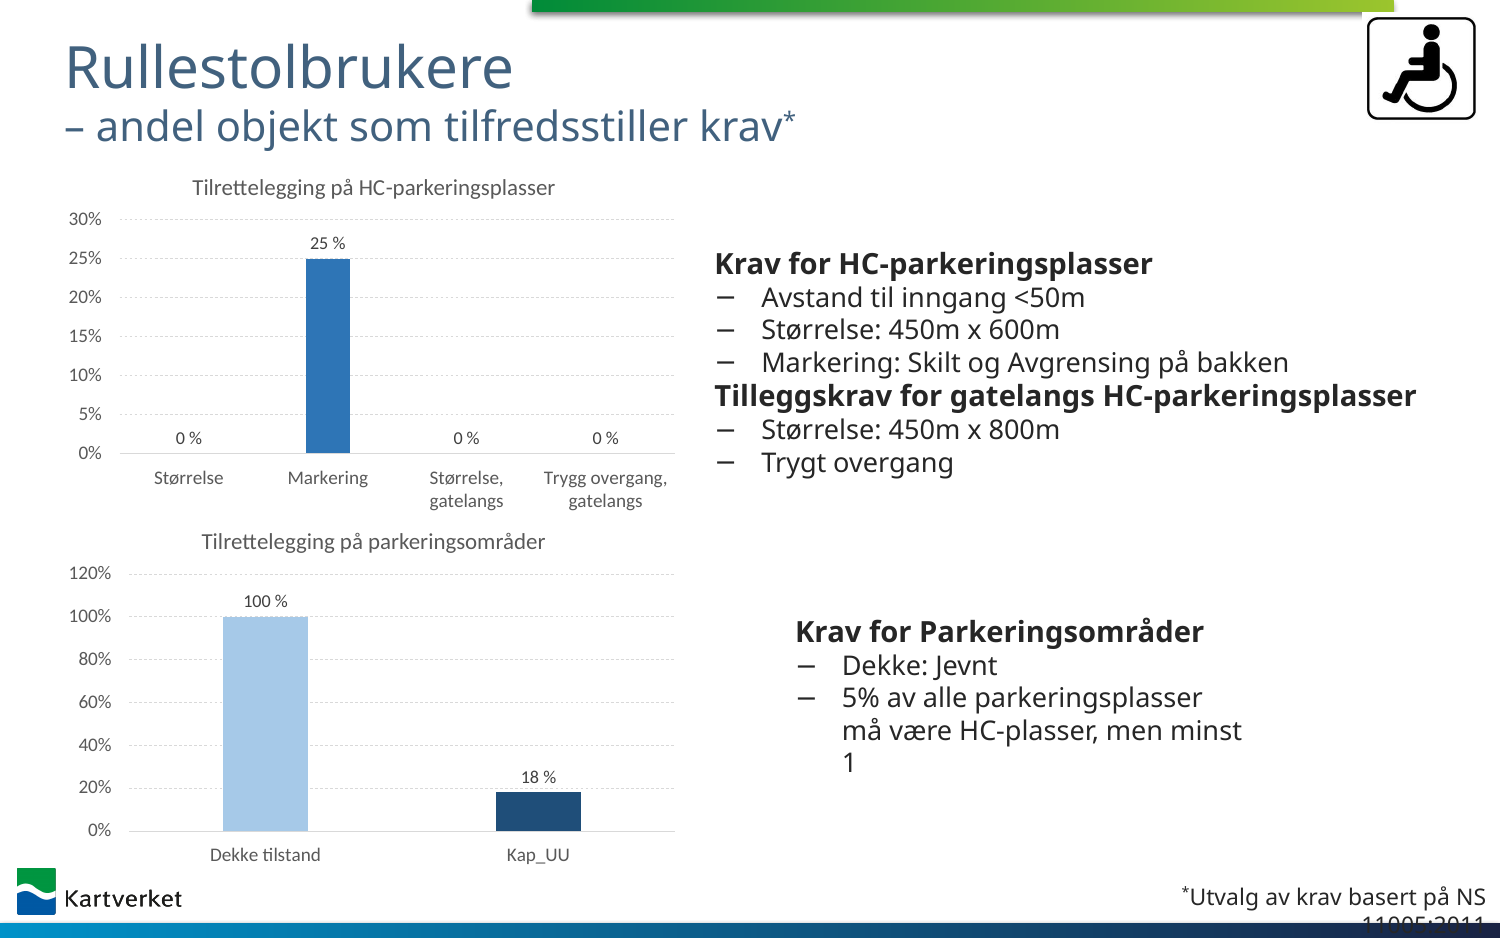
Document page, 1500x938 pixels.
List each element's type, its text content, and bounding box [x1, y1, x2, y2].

text_box Rullestolbrukere – andel objekt som tilfredsstiller krav* [49, 25, 1431, 158]
picture [1362, 12, 1481, 126]
picture [62, 166, 686, 519]
text_box *Utvalg av krav basert på NS 11005:2011 [1068, 873, 1500, 938]
text_box Krav for Parkeringsområder Dekke: Jevnt 5% av alle parkeringsplasser må være HC-plasser, men minst 1 [780, 605, 1261, 786]
picture [62, 520, 686, 874]
text_box Krav for HC-parkeringsplasser Avstand til inngang <50m Størrelse: 450m x 600m Markering: Skilt og Avgrensing på bakken Tilleggskrav for gatelangs HC-parkeringsplasser Størrelse: 450m x 800m Trygt overgang [699, 237, 1433, 485]
